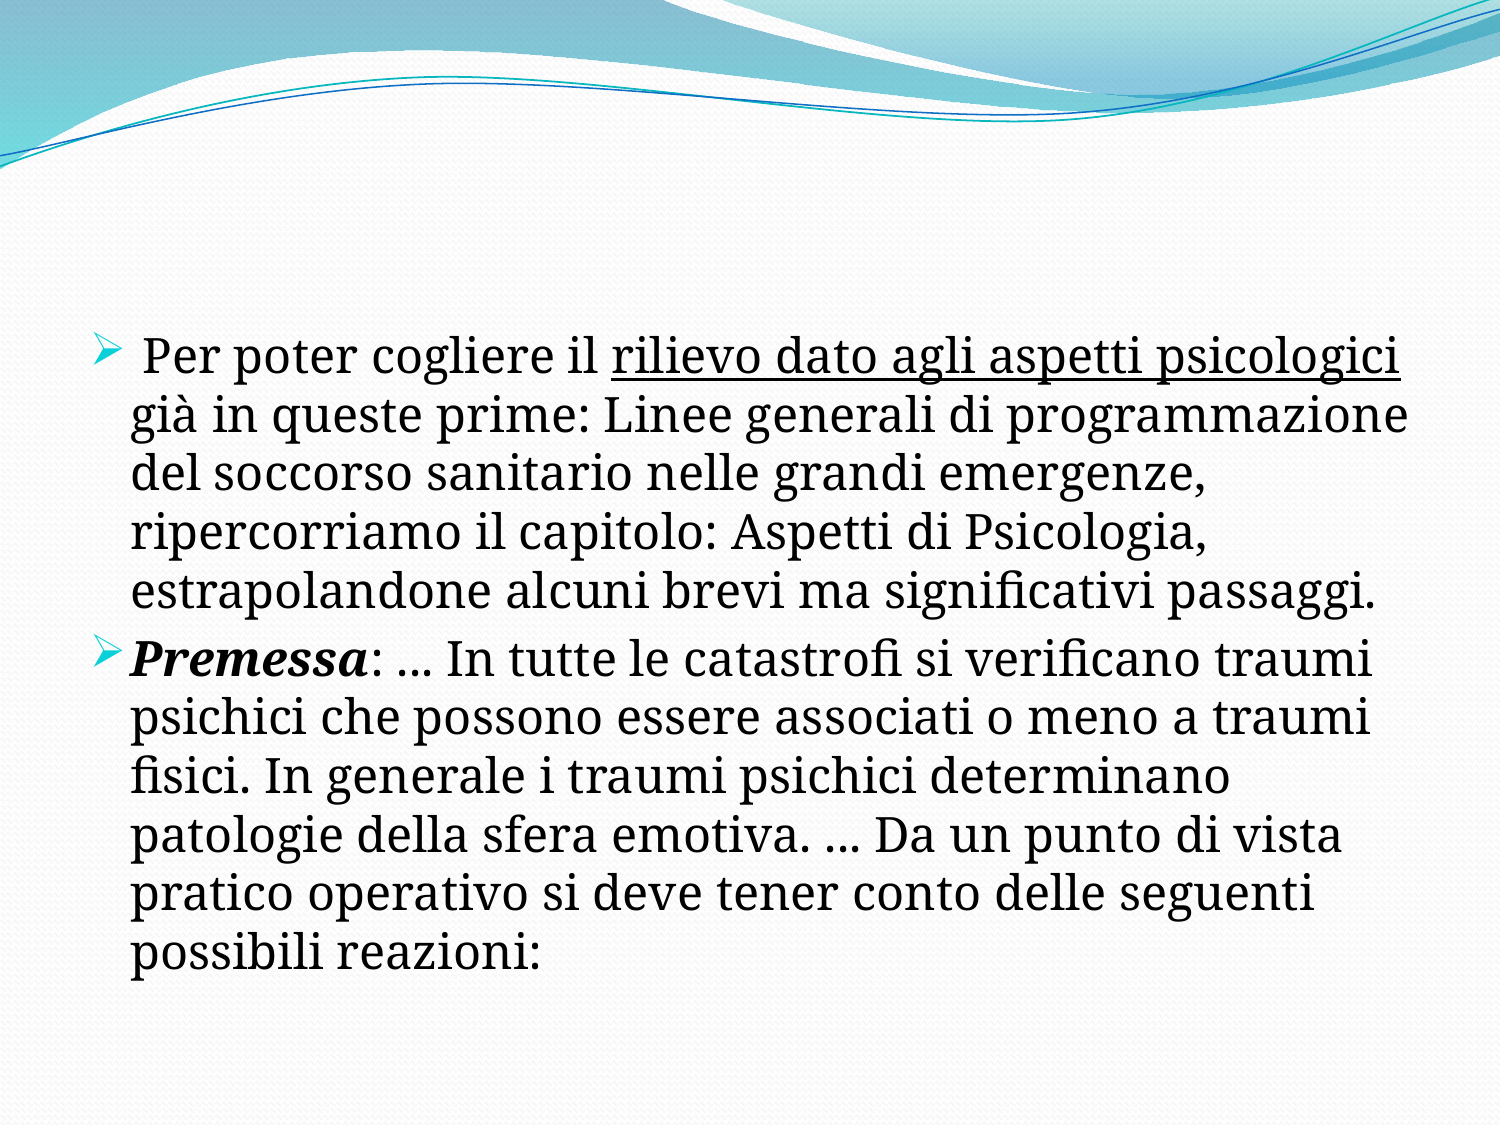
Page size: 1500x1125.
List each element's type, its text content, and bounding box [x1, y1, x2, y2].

list Per poter cogliere il rilievo dato agli aspetti psicologici già in queste prime: Linee generali di programmazione del soccorso sanitario nelle grandi emergenze, ripercorriamo il capitolo: Aspetti di Psicologia, estrapolandone alcuni brevi ma significativi passaggi. Premessa: ... In tutte le catastrofi si verificano traumi psichici che possono essere associati o meno a traumi fisici. In generale i traumi psichici determinano patologie della sfera emotiva. ... Da un punto di vista pratico operativo si deve tener conto delle seguenti possibili reazioni: [75, 317, 1425, 1038]
